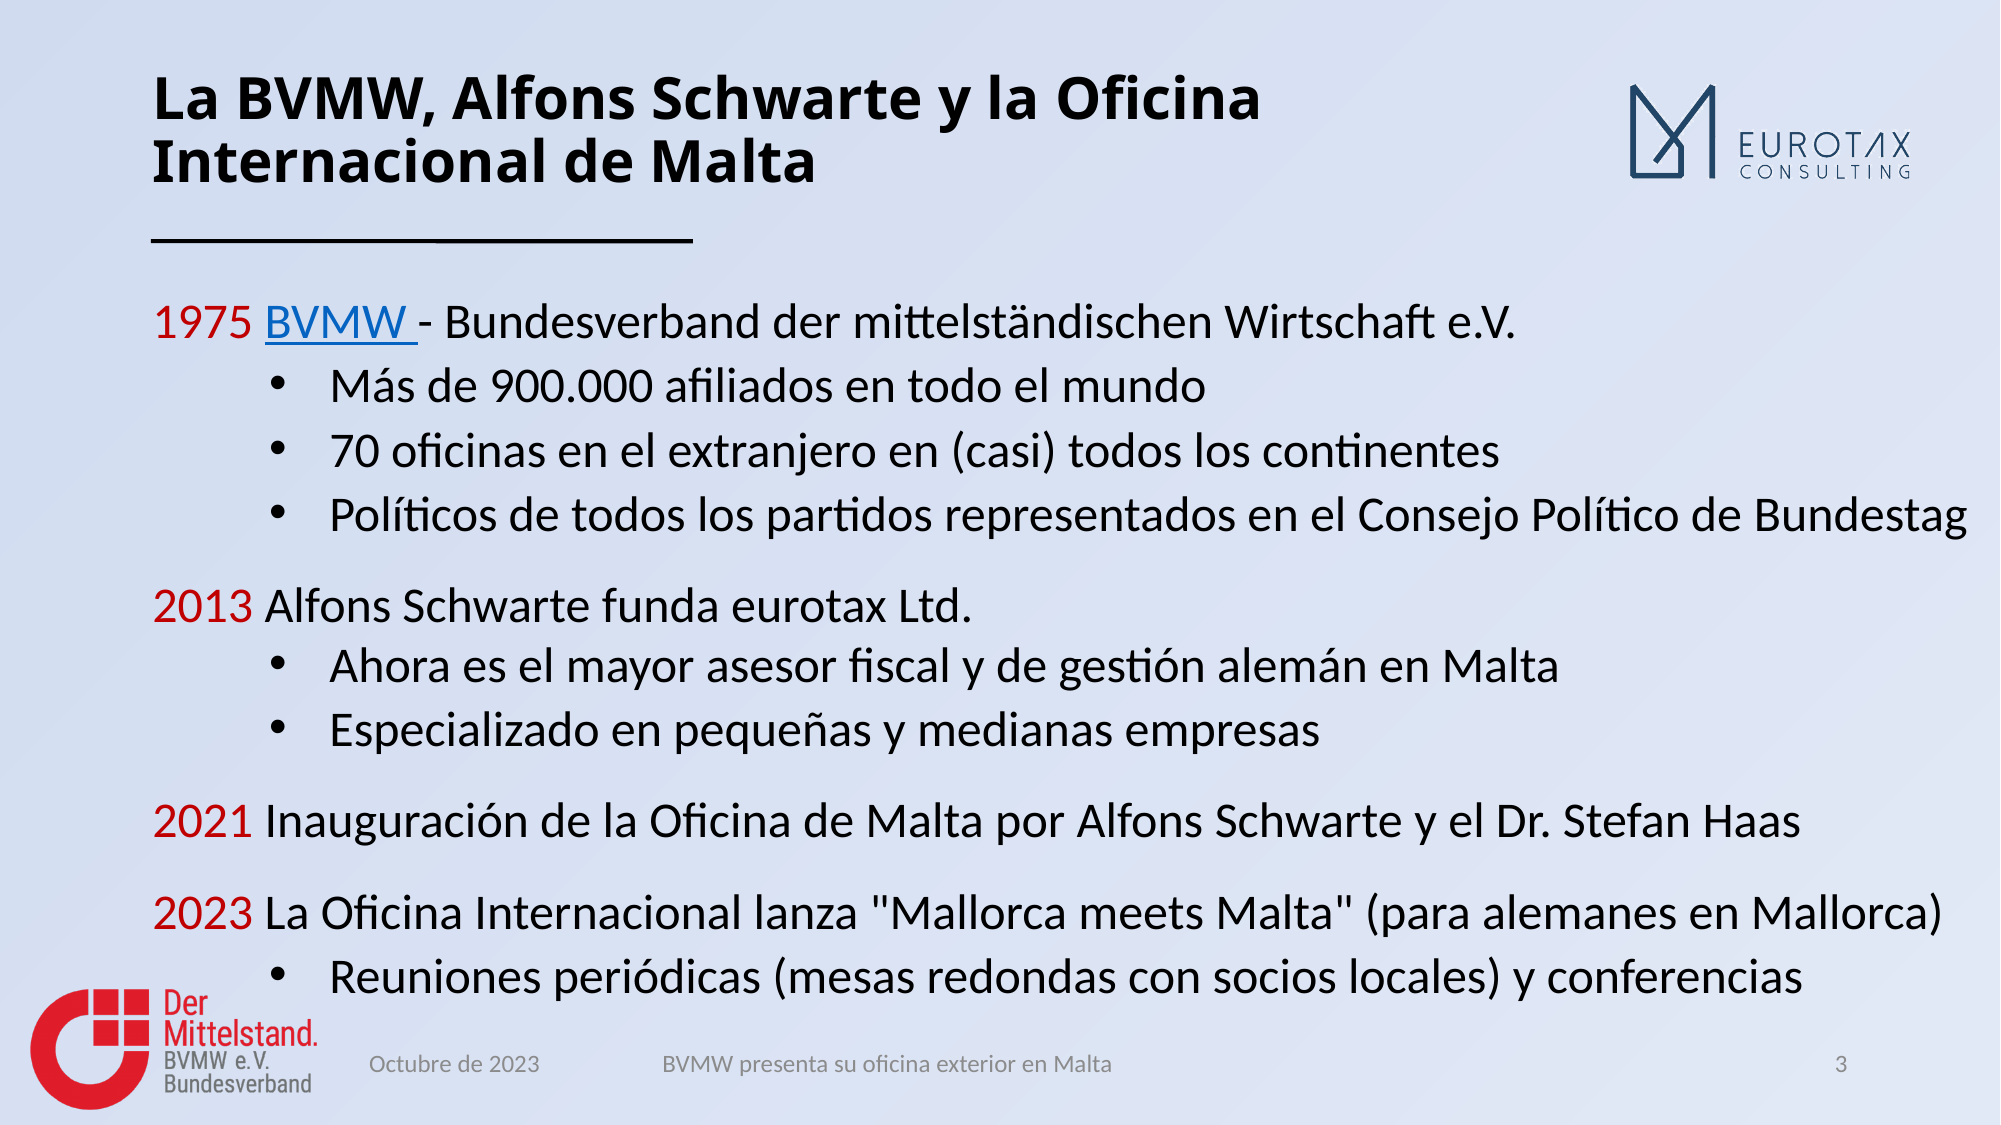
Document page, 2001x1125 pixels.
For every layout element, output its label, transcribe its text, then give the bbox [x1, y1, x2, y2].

picture [1630, 84, 1910, 179]
title La BVMW, Alfons Schwarte y la Oficina Internacional de Malta [137, 59, 1598, 204]
text_box 1975 BVMW - Bundesverband der mittelständischen Wirtschaft e.V. Más de 900.000 afiliados en todo el mundo 70 oficinas en el extranjero en (casi) todos los continentes Políticos de todos los partidos representados en el Consejo Político de Bundestag 2013 Alfons Schwarte funda eurotax Ltd. Ahora es el mayor asesor fiscal y de gestión alemán en Malta Especializado en pequeñas y medianas empresas 2021 Inauguración de la Oficina de Malta por Alfons Schwarte y el Dr. Stefan Haas 2023 La Oficina Internacional lanza "Mallorca meets Malta" (para alemanes en Mallorca) Reuniones periódicas (mesas redondas con socios locales) y conferencias [137, 281, 1983, 1071]
footer BVMW presenta su oficina exterior en Malta [662, 1033, 1632, 1092]
picture [30, 989, 317, 1110]
slide_number 3 [1717, 1033, 1863, 1092]
slide_number Octubre de 2023 [354, 1032, 595, 1092]
